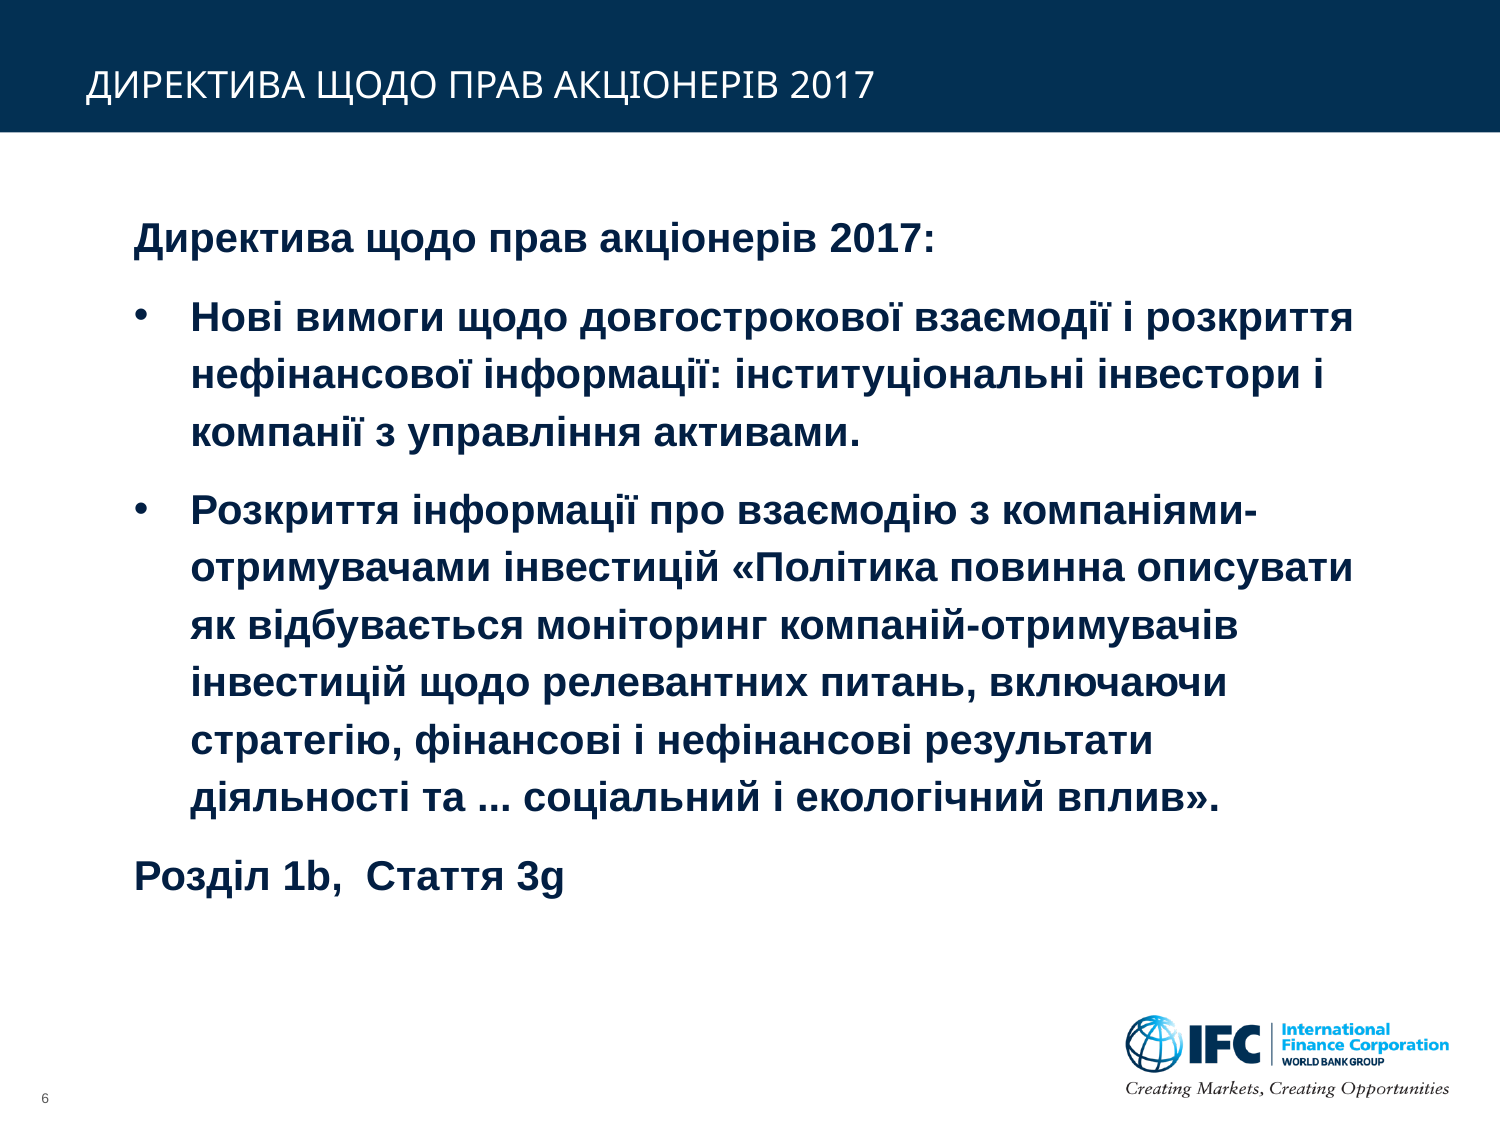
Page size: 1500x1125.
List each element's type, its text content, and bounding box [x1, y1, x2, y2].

picture [1125, 1015, 1449, 1098]
picture [1143, 1026, 1152, 1033]
title ДИРЕКТИВА ЩОДО ПРАВ АКЦІОНЕРІВ 2017 [85, 49, 1418, 119]
text_box Директива щодо прав акціонерів 2017: Нові вимоги щодо довгострокової взаємодії і розкриття нефінансової інформації: інституціональні інвестори і компанії з управління активами. Розкриття інформації про взаємодію з компаніями-отримувачами інвестицій «Політика повинна описувати як відбувається моніторинг компаній-отримувачів інвестицій щодо релевантних питань, включаючи стратегію, фінансові і нефінансові результати діяльності та ... соціальний і екологічний вплив». Розділ 1b, Стаття 3g [119, 196, 1384, 906]
slide_number 6 [0, 1068, 91, 1125]
